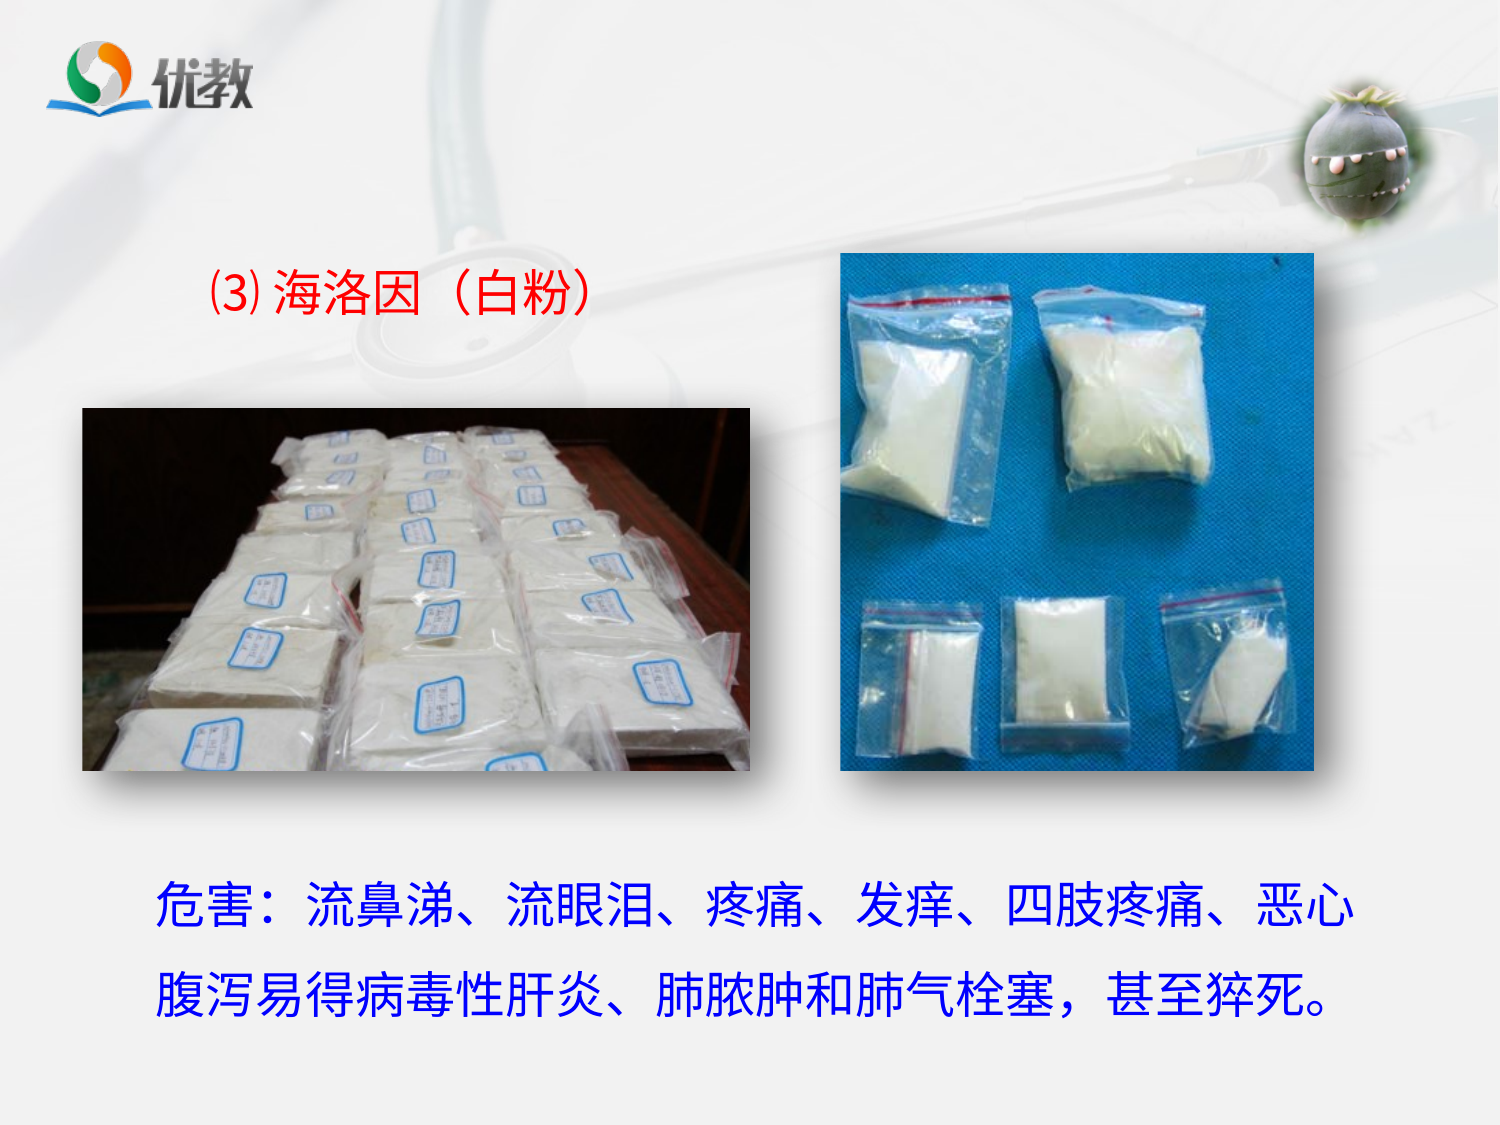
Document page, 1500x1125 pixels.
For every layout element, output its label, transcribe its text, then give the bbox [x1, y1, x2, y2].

text_box ⑶海洛因（白粉） [195, 253, 637, 329]
picture [0, 0, 1500, 1125]
text_box 危害：流鼻涕、流眼泪、疼痛、发痒、四肢疼痛、恶心腹泻易得病毒性肝炎、肺脓肿和肺气栓塞，甚至猝死。 [140, 836, 1419, 1032]
